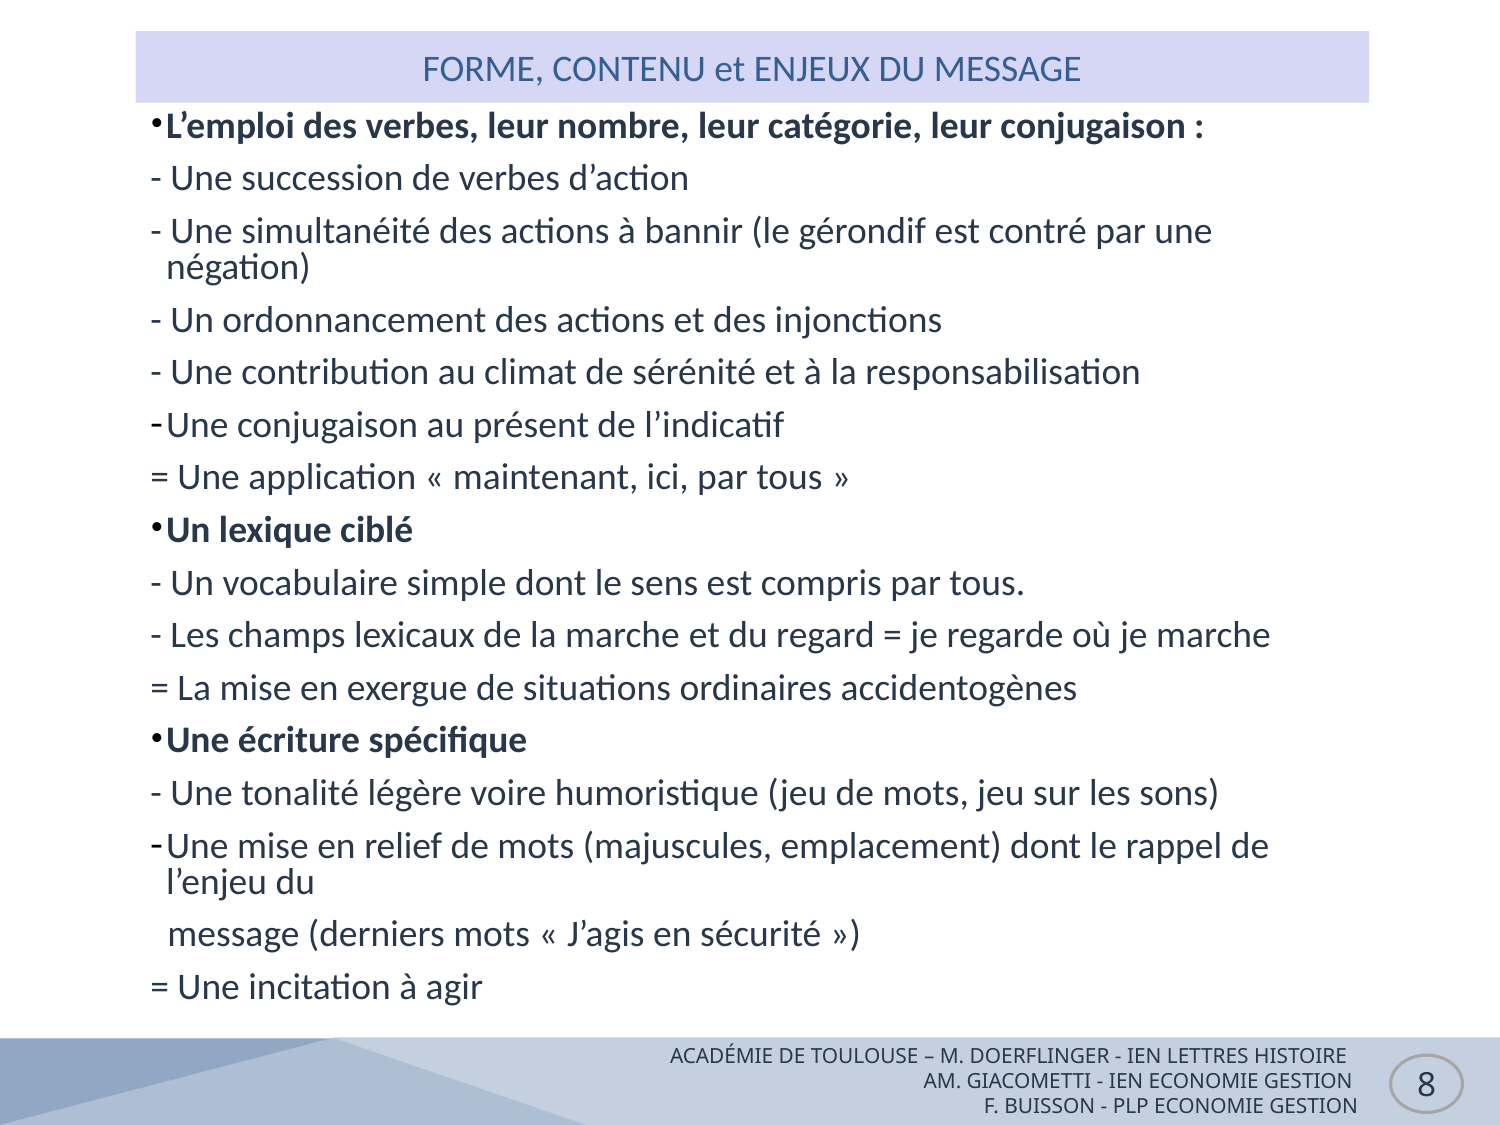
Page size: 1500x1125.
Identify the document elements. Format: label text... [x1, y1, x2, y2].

text_box 8 [1390, 1055, 1463, 1113]
list L’emploi des verbes, leur nombre, leur catégorie, leur conjugaison : - Une succession de verbes d’action - Une simultanéité des actions à bannir (le gérondif est contré par une négation) - Un ordonnancement des actions et des injonctions - Une contribution au climat de sérénité et à la responsabilisation Une conjugaison au présent de l’indicatif = Une application « maintenant, ici, par tous » Un lexique ciblé - Un vocabulaire simple dont le sens est compris par tous. - Les champs lexicaux de la marche et du regard = je regarde où je marche = La mise en exergue de situations ordinaires accidentogènes Une écriture spécifique - Une tonalité légère voire humoristique (jeu de mots, jeu sur les sons) Une mise en relief de mots (majuscules, emplacement) dont le rappel de l’enjeu du message (derniers mots « J’agis en sécurité ») = Une incitation à agir [135, 101, 1370, 1036]
footer ACADÉMIE DE TOULOUSE – M. DOERFLINGER - IEN LETTRES HISTOIRE AM. GIACOMETTI - IEN ECONOMIE GESTION F. BUISSON - PLP ECONOMIE GESTION [584, 1034, 1360, 1125]
title FORME, CONTENU et ENJEUX DU MESSAGE [135, 30, 1370, 101]
